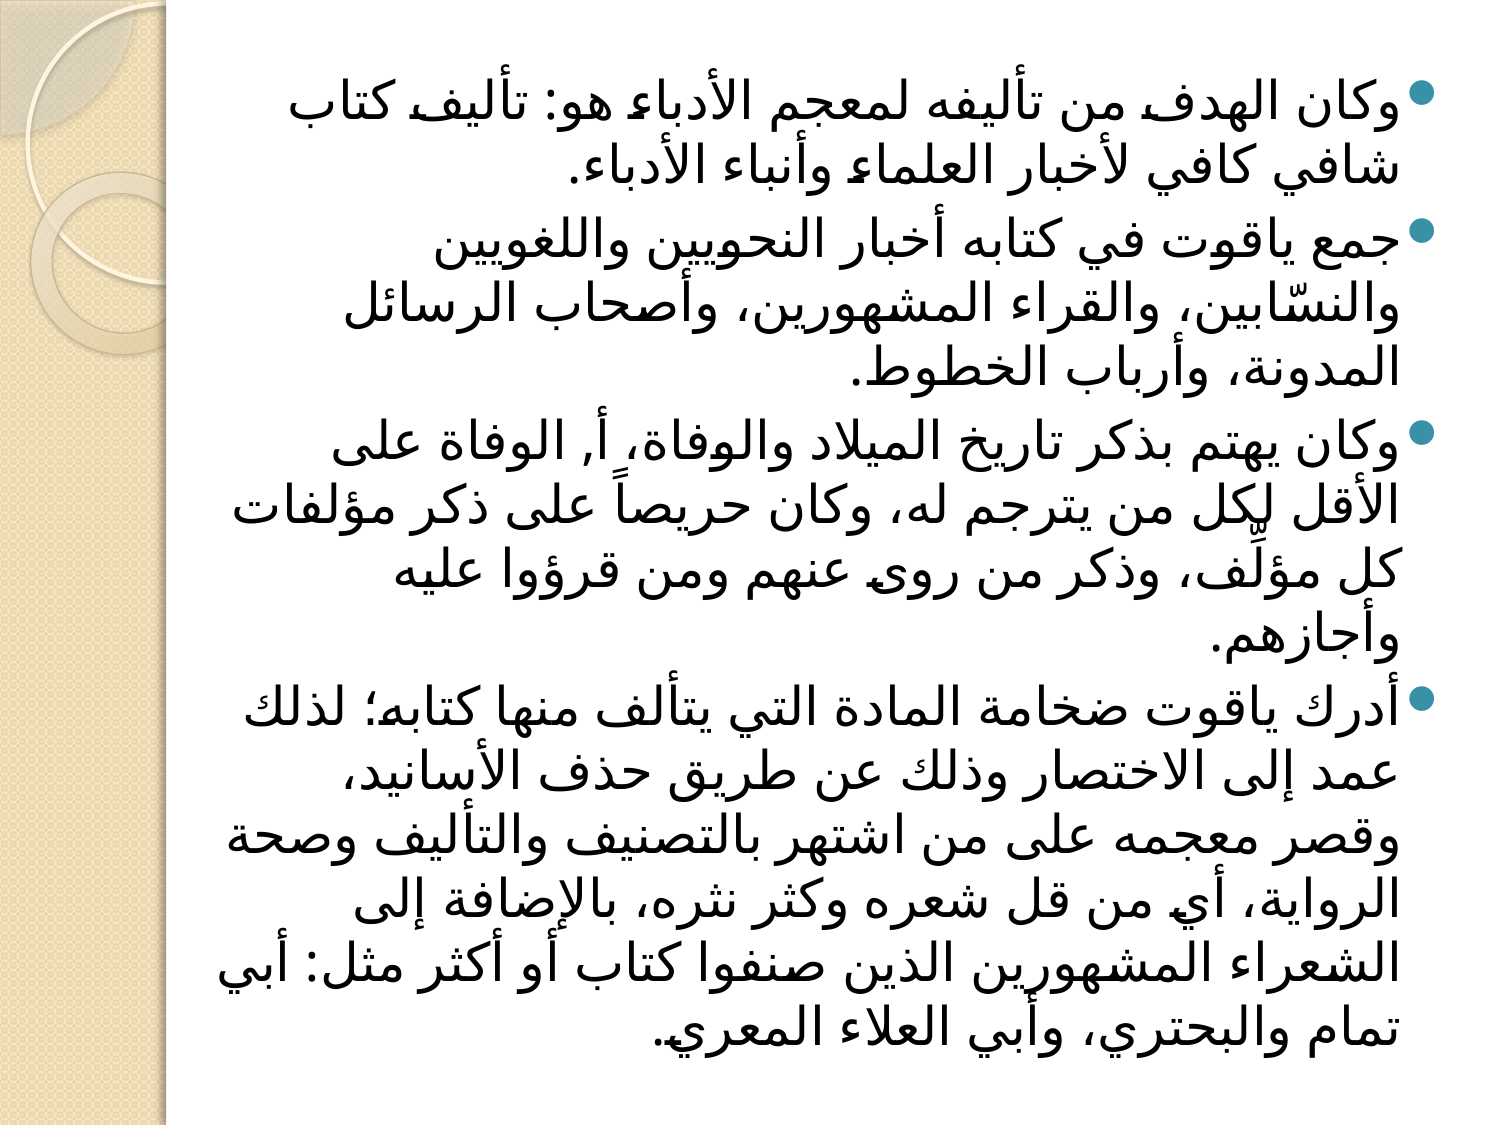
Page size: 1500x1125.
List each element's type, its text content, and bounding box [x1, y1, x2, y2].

list وكان الهدف من تأليفه لمعجم الأدباء هو: تأليف كتاب شافي كافي لأخبار العلماء وأنباء الأدباء. جمع ياقوت في كتابه أخبار النحويين واللغويين والنسّابين، والقراء المشهورين، وأصحاب الرسائل المدونة، وأرباب الخطوط. وكان يهتم بذكر تاريخ الميلاد والوفاة، أ, الوفاة على الأقل لكل من يترجم له، وكان حريصاً على ذكر مؤلفات كل مؤلِّف، وذكر من روى عنهم ومن قرؤوا عليه وأجازهم. أدرك ياقوت ضخامة المادة التي يتألف منها كتابه؛ لذلك عمد إلى الاختصار وذلك عن طريق حذف الأسانيد، وقصر معجمه على من اشتهر بالتصنيف والتأليف وصحة الرواية، أي من قل شعره وكثر نثره، بالإضافة إلى الشعراء المشهورين الذين صنفوا كتاب أو أكثر مثل: أبي تمام والبحتري، وأبي العلاء المعري. [199, 58, 1466, 1079]
